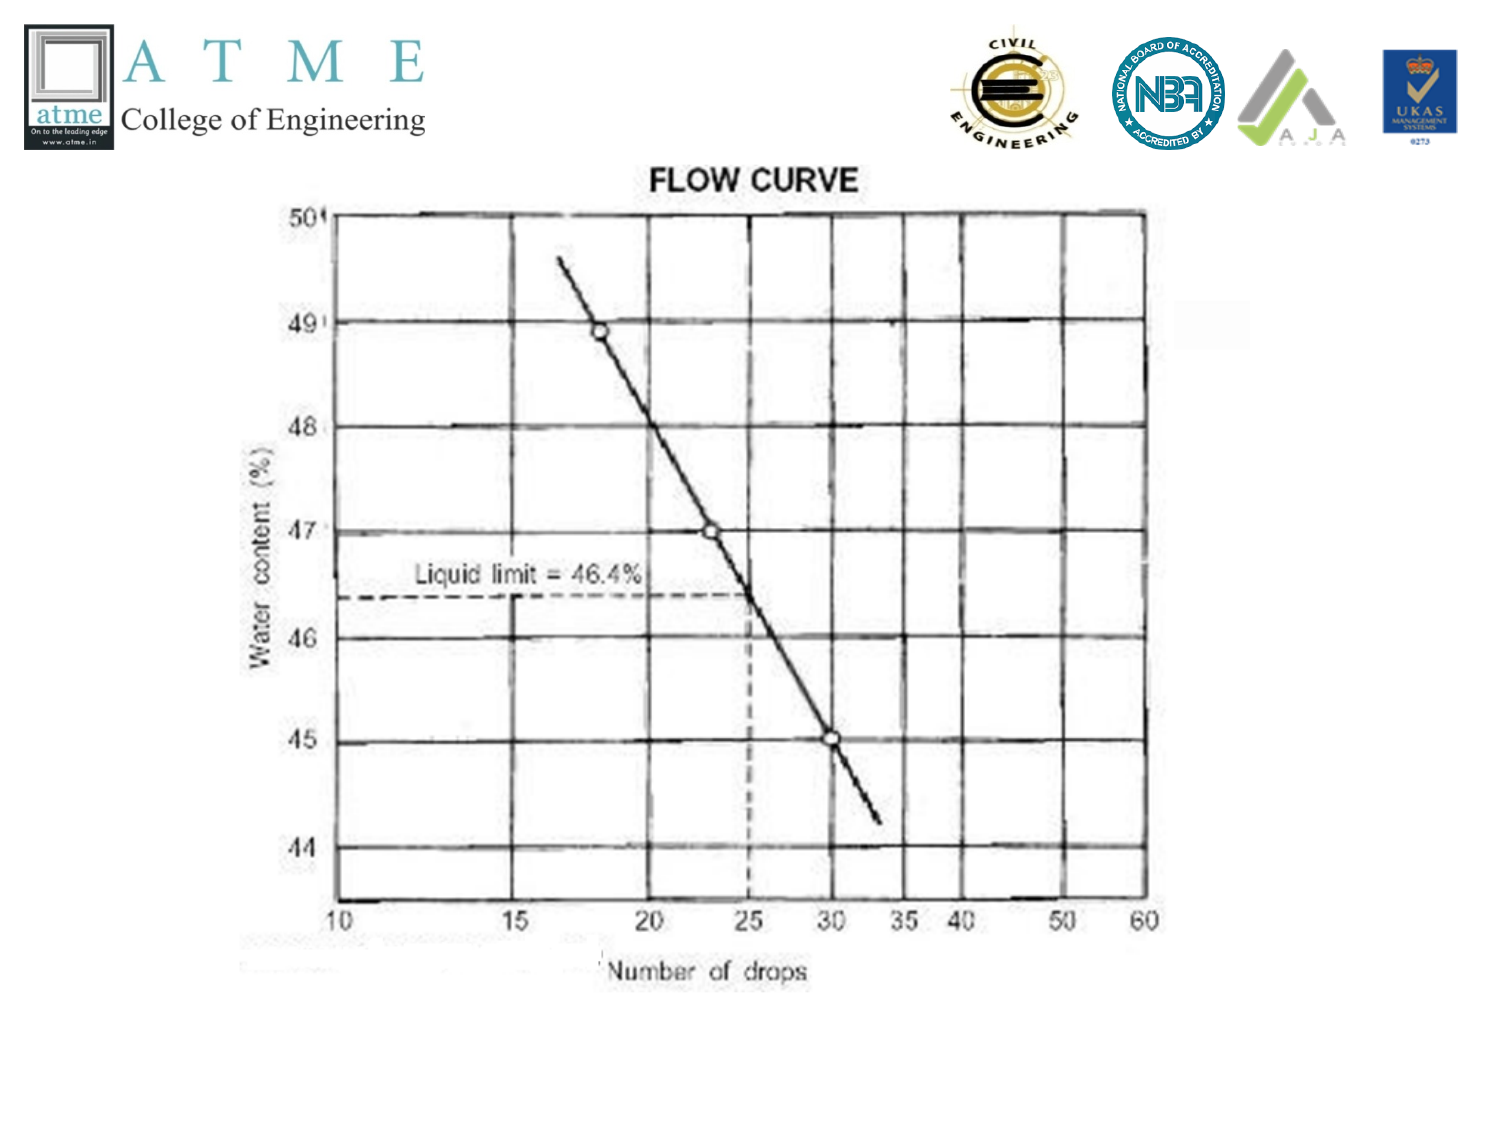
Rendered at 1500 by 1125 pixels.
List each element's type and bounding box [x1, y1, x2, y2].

picture [1184, 109, 1225, 150]
picture [1179, 37, 1225, 79]
picture [24, 24, 425, 150]
picture [237, 162, 1251, 1025]
picture [1237, 49, 1458, 146]
picture [1209, 103, 1218, 120]
picture [1112, 37, 1213, 150]
picture [950, 24, 1080, 150]
